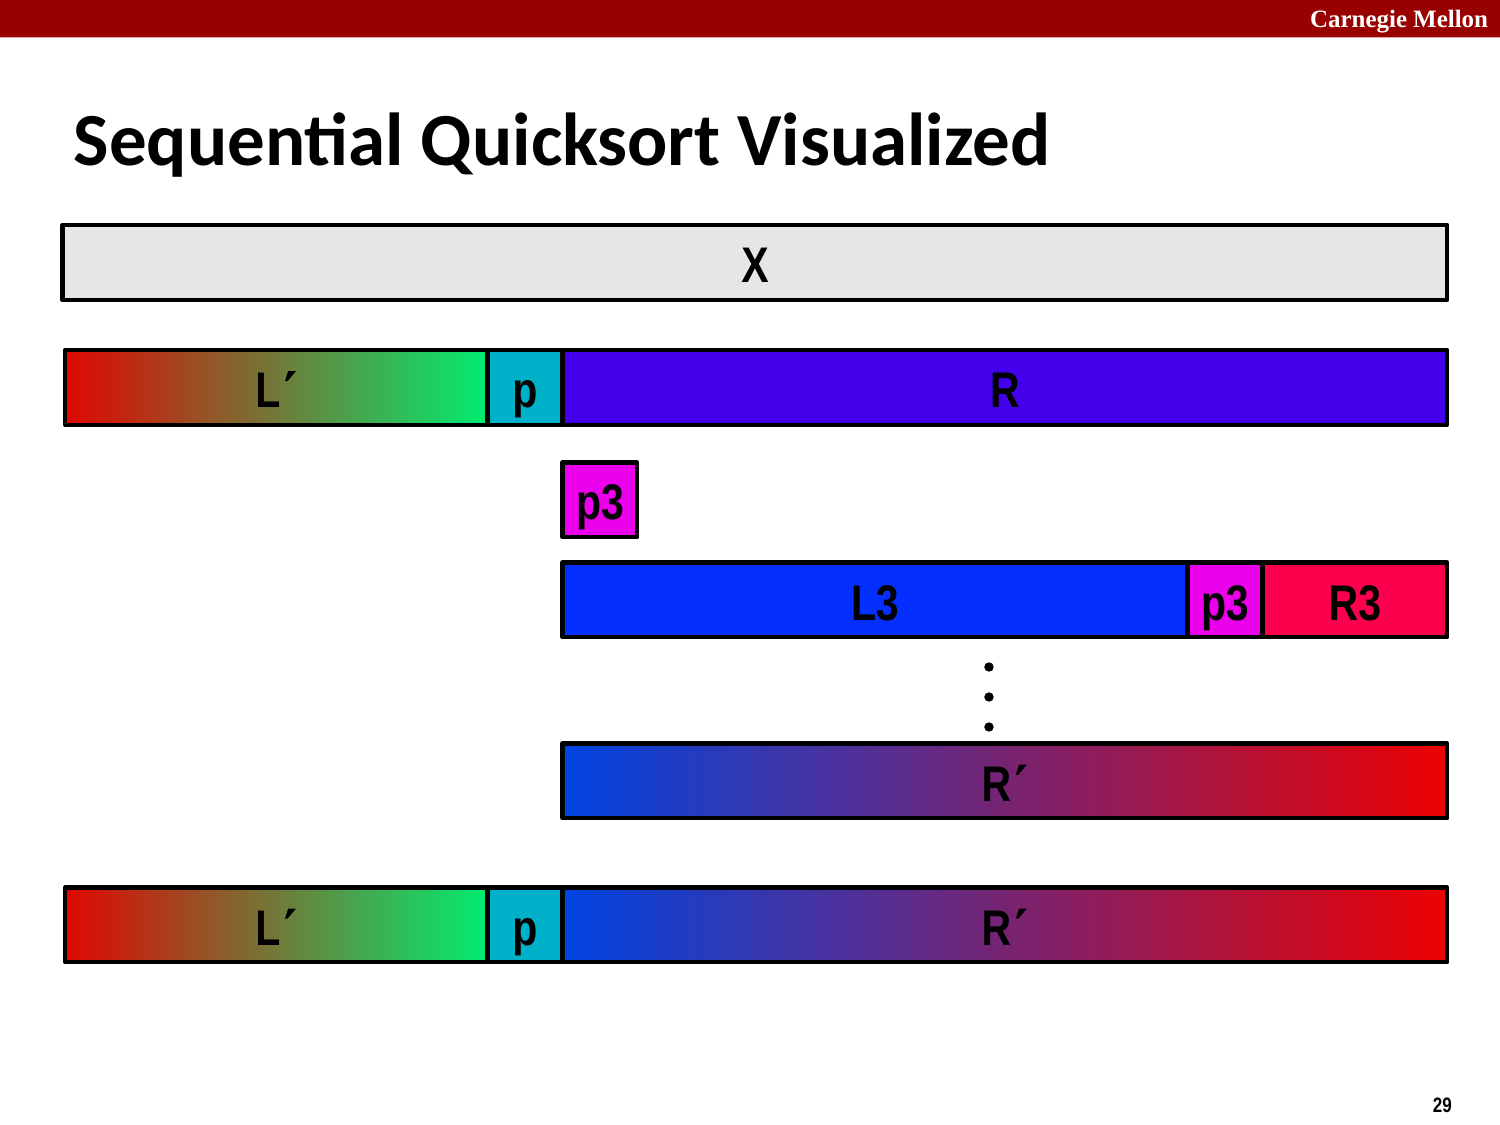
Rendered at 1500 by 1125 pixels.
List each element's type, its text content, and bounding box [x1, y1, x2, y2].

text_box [562, 462, 1448, 638]
title Sequential Quicksort Visualized [58, 72, 1305, 199]
text_box X [62, 224, 1448, 300]
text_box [64, 887, 1448, 963]
text_box p [488, 349, 562, 425]
text_box R [562, 349, 1448, 425]
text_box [562, 643, 1448, 819]
text_box L [65, 349, 488, 425]
